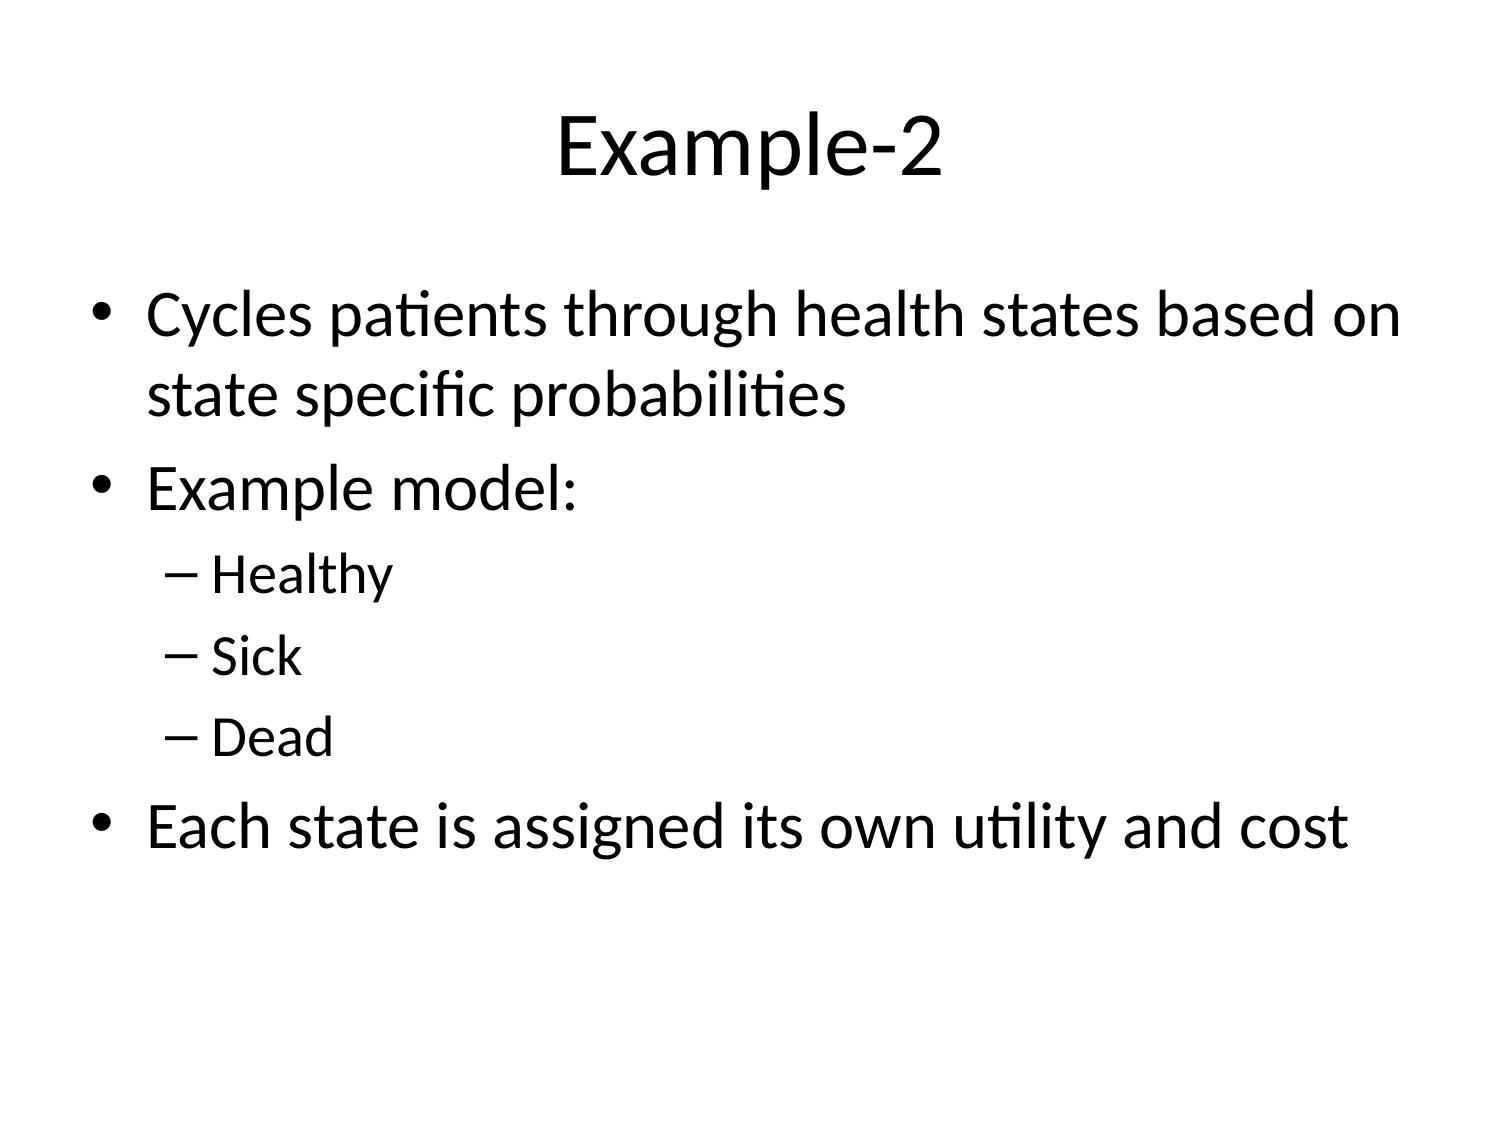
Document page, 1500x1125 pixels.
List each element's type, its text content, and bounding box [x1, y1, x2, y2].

title Example-2 [75, 45, 1425, 233]
list Cycles patients through health states based on state specific probabilities Example model: Healthy Sick Dead Each state is assigned its own utility and cost [75, 262, 1425, 1005]
